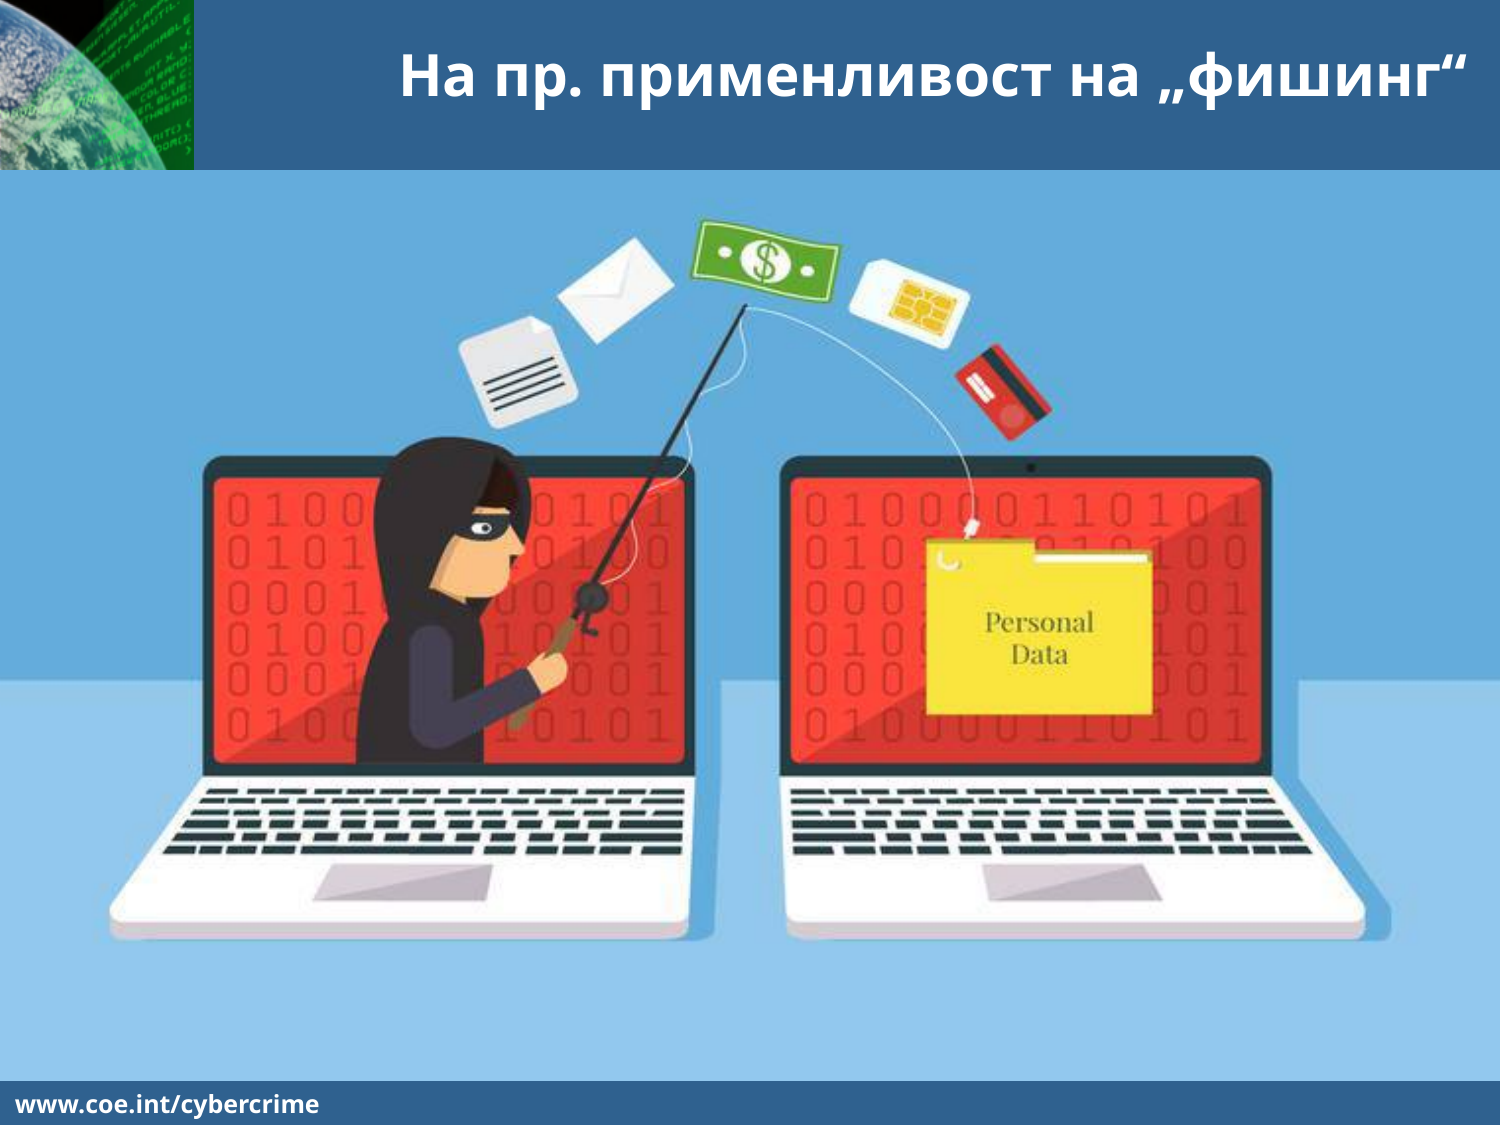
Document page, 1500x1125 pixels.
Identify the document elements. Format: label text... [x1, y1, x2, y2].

picture [0, 0, 1500, 1081]
text_box [198, 0, 1500, 170]
text_box www.coe.int/cybercrime [0, 1086, 1500, 1125]
text_box На пр. применливост на „фишинг“ [230, 31, 1483, 116]
